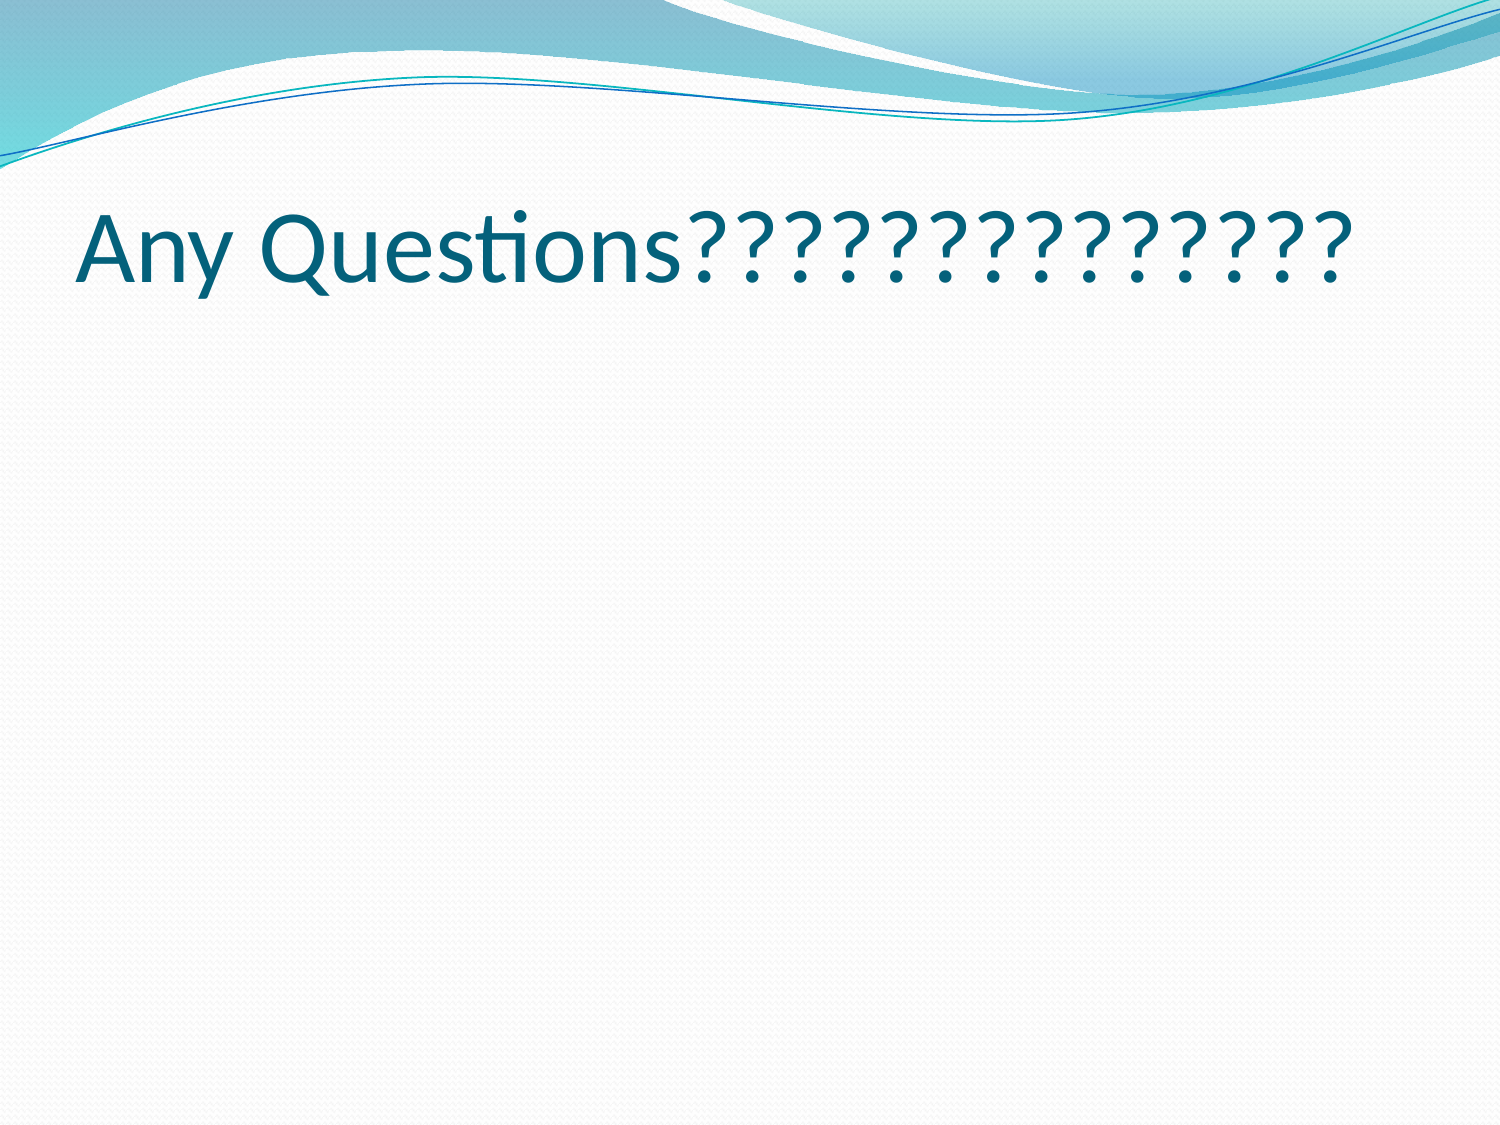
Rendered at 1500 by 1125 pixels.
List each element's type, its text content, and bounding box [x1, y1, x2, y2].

title Any Questions?????????????? [75, 115, 1438, 303]
